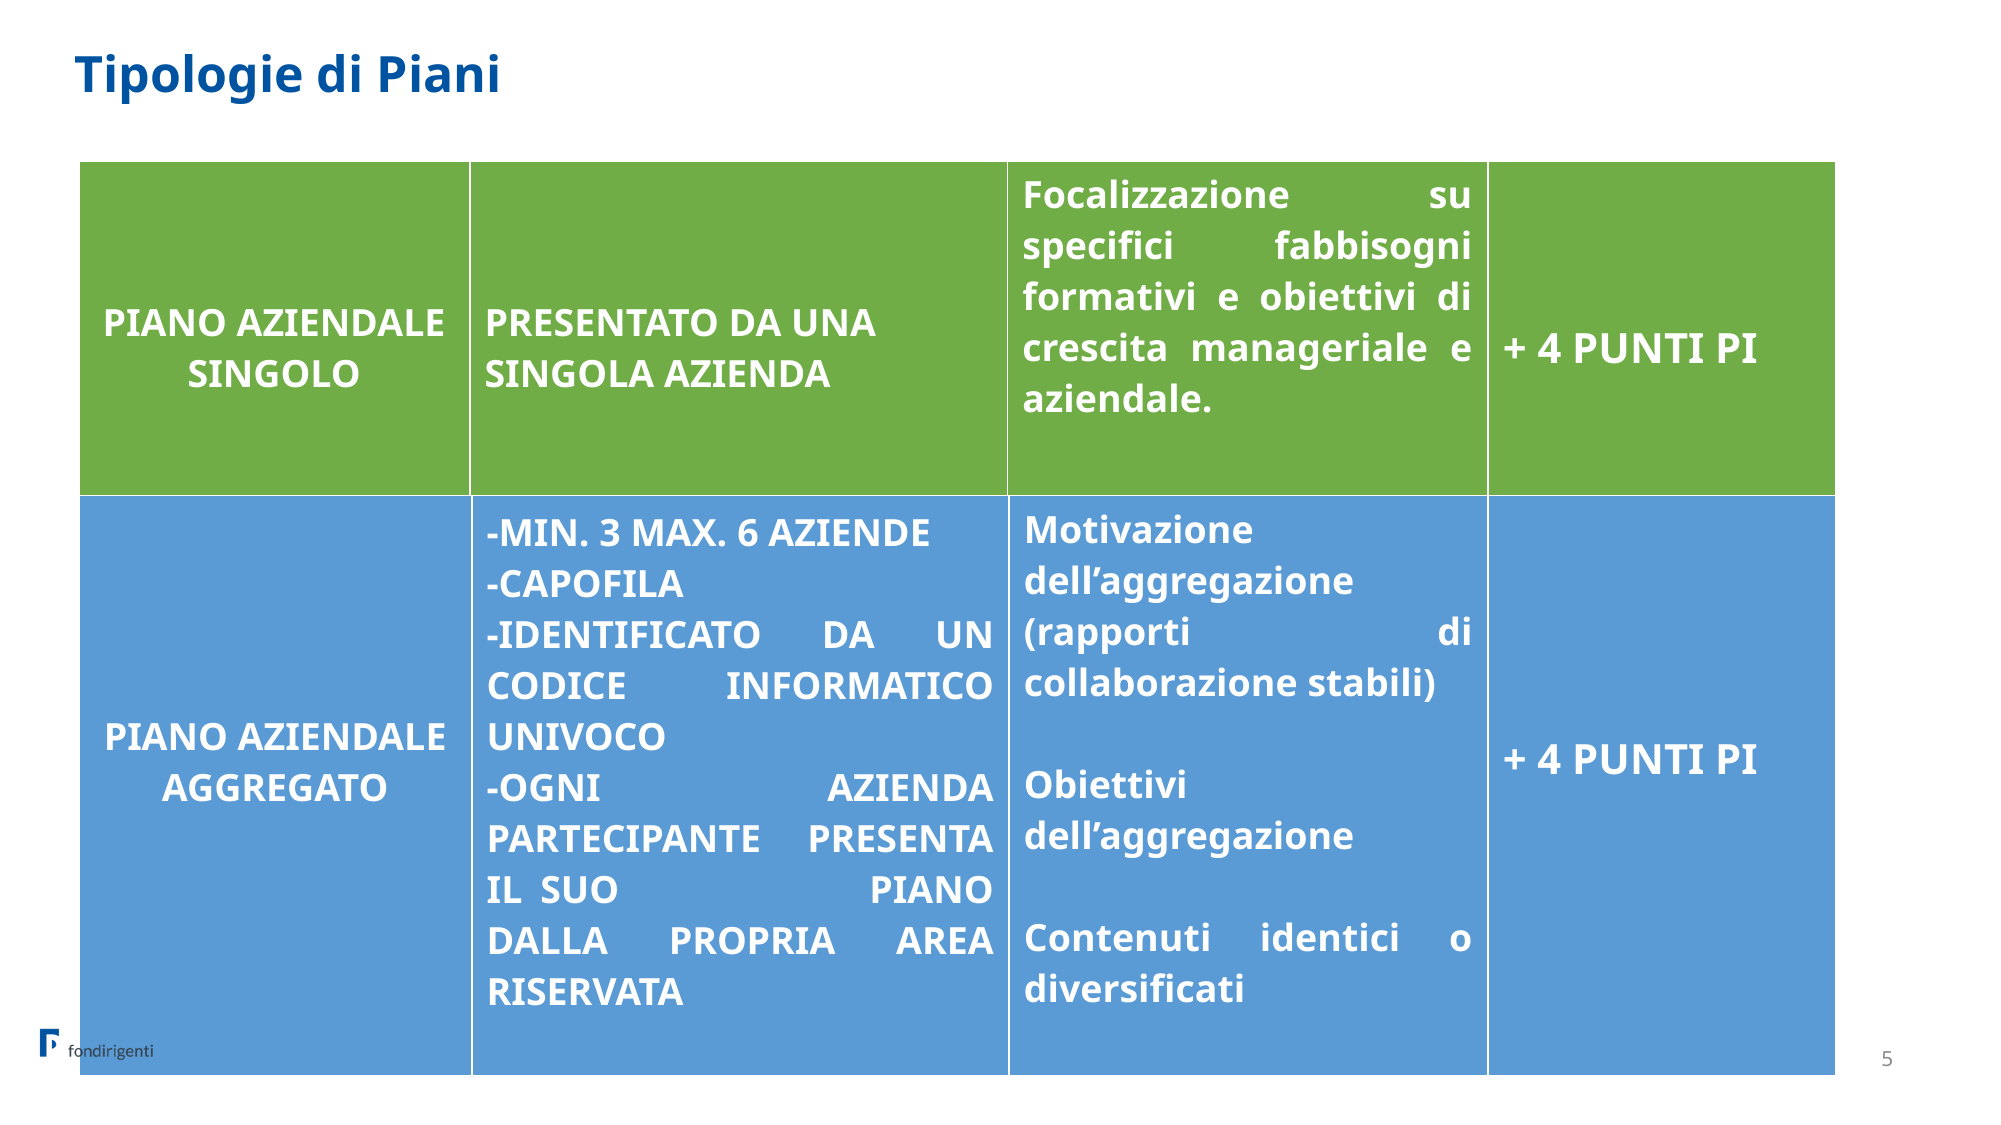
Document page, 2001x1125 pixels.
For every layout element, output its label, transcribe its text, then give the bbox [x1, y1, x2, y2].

text_box Tipologie di Piani [59, 28, 1182, 111]
table_header + 4 PUNTI PI [1489, 496, 1835, 1075]
table_header Presentato da una singola azienda [471, 162, 1007, 495]
table_header + 4 PUNTI PI [1489, 162, 1835, 495]
table_header PIANO AZIENDALE AGGREGATO [80, 496, 471, 1075]
text_box 4 [1836, 1020, 1939, 1099]
picture [21, 1010, 171, 1076]
table_header Focalizzazione su specifici fabbisogni formativi e obiettivi di crescita manageriale e aziendale. [1008, 162, 1487, 495]
table_header PIANO AZIENDALE SINGOLO [80, 162, 469, 495]
table_header -min. 3 max. 6 aziende -capofila -identificato da un codice informatico univoco -ogni azienda partecipante presenta il suo Piano dalla propria area riservata [473, 496, 1008, 1075]
table_header Motivazione dell’aggregazione (rapporti di collaborazione stabili) Obiettivi dell’aggregazione Contenuti identici o diversificati [1010, 496, 1487, 1075]
